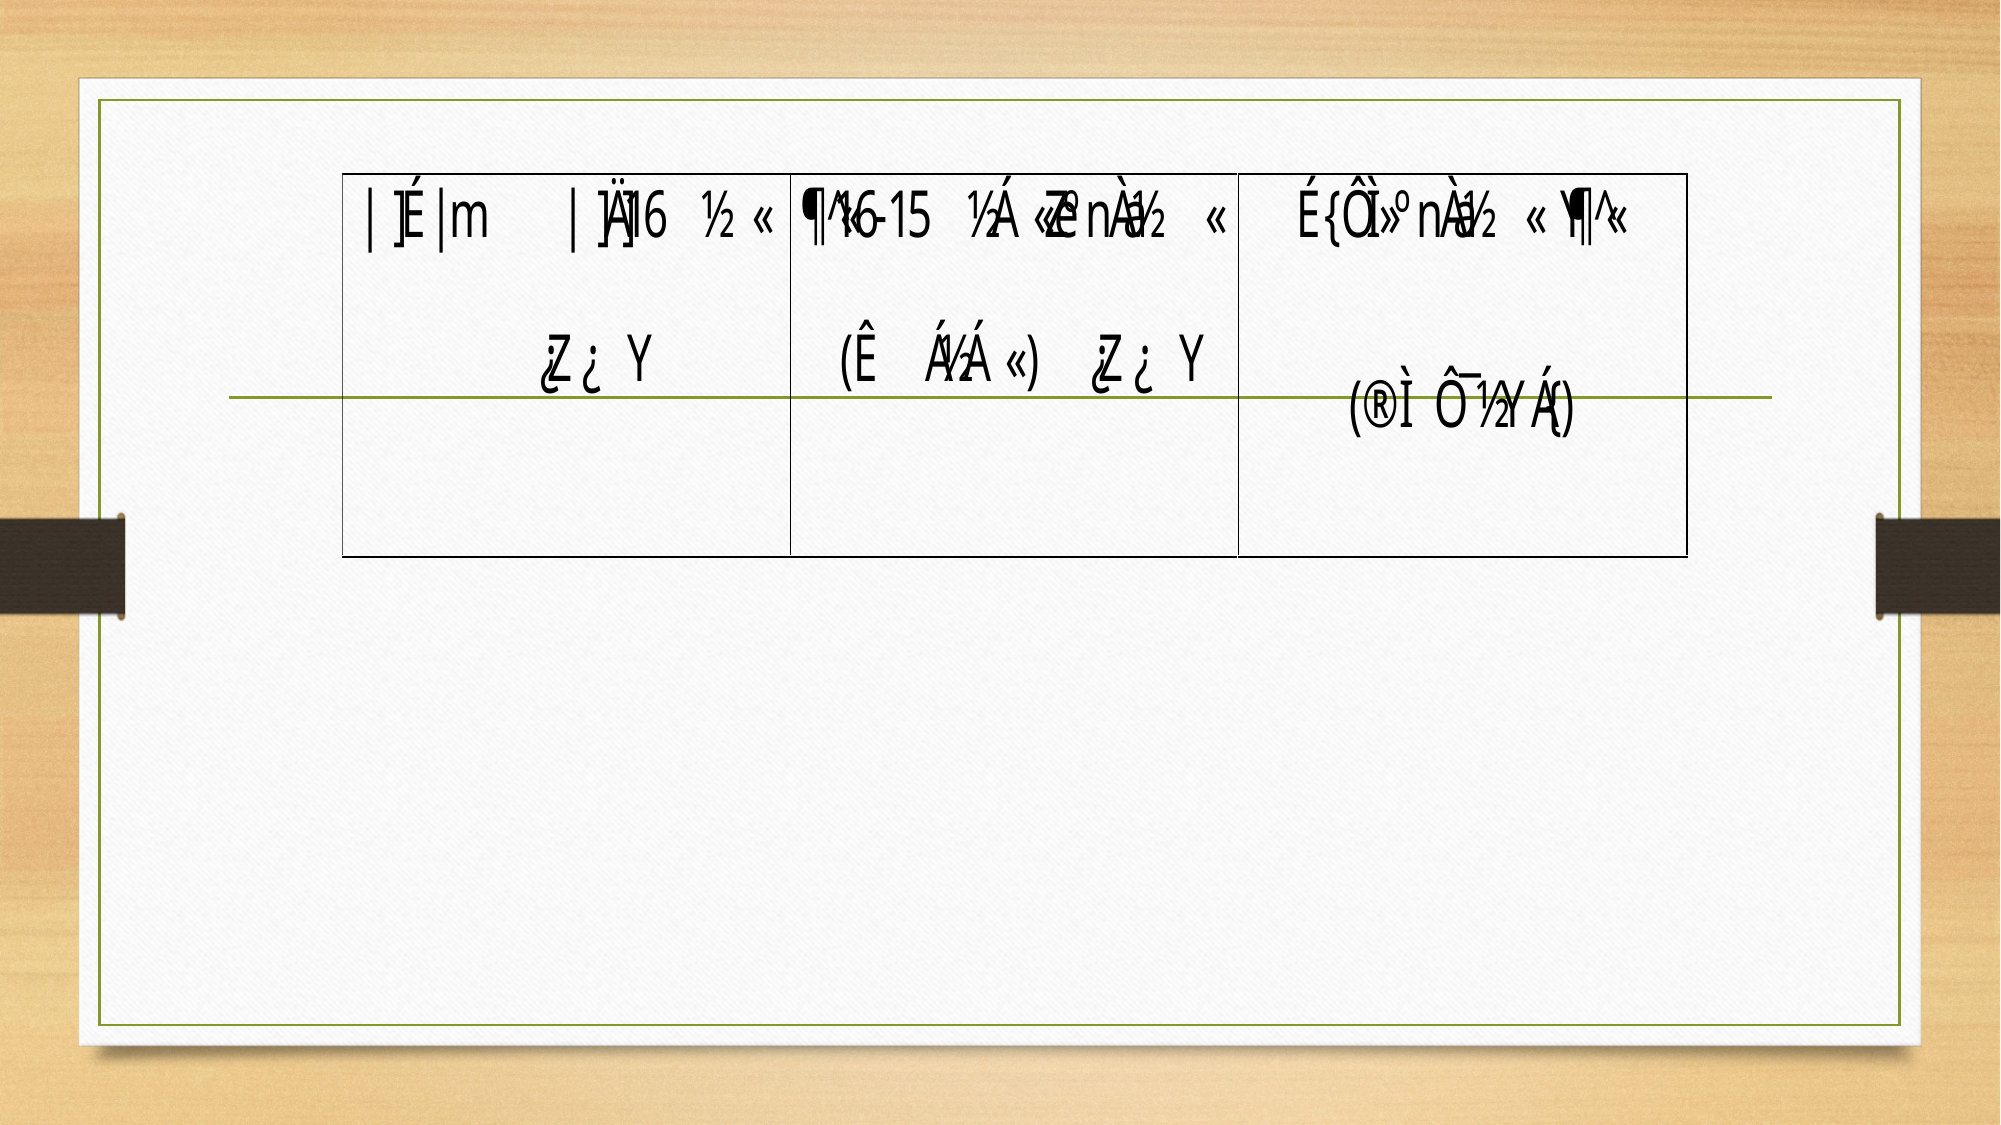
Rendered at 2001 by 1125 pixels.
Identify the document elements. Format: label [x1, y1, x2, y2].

picture [0, 0, 2001, 1125]
text_box [342, 172, 1693, 676]
